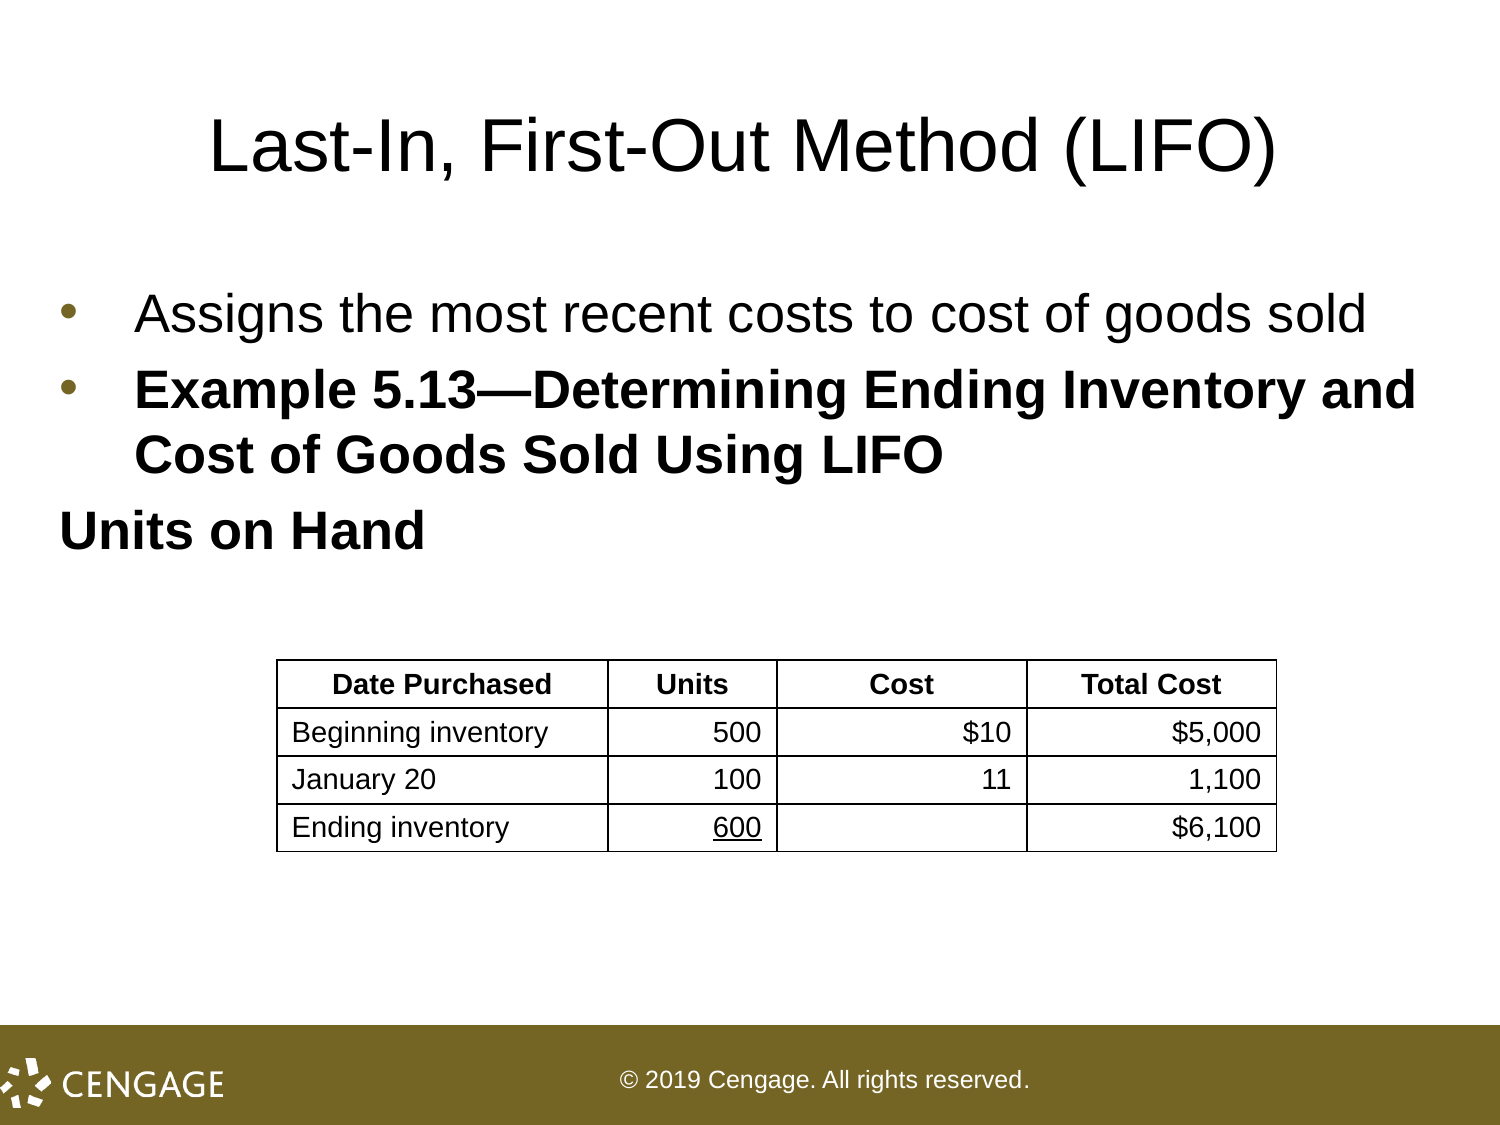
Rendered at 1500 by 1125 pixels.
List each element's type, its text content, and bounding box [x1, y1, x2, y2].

table_header Cost [778, 661, 1026, 707]
title Last-In, First-Out Method (LIFO) [85, 58, 1403, 224]
table_cell 600 [609, 805, 776, 851]
table_cell 11 [778, 757, 1026, 803]
table_cell 500 [609, 709, 776, 755]
table_cell $5,000 [1028, 709, 1276, 755]
table_header Total Cost [1028, 661, 1276, 707]
table_cell Beginning inventory [278, 709, 607, 755]
table_cell [778, 805, 1026, 851]
table_cell $6,100 [1028, 805, 1276, 851]
table_cell January 20 [278, 757, 607, 803]
table_header Units [609, 661, 776, 707]
list Assigns the most recent costs to cost of goods sold Example 5.13—Determining Ending Inventory and Cost of Goods Sold Using LIFO Units on Hand [44, 271, 1454, 572]
table_cell 100 [609, 757, 776, 803]
picture [0, 1058, 223, 1108]
table_cell Ending inventory [278, 805, 607, 851]
table_header Date Purchased [278, 661, 607, 707]
table_cell $10 [778, 709, 1026, 755]
table_cell 1,100 [1028, 757, 1276, 803]
